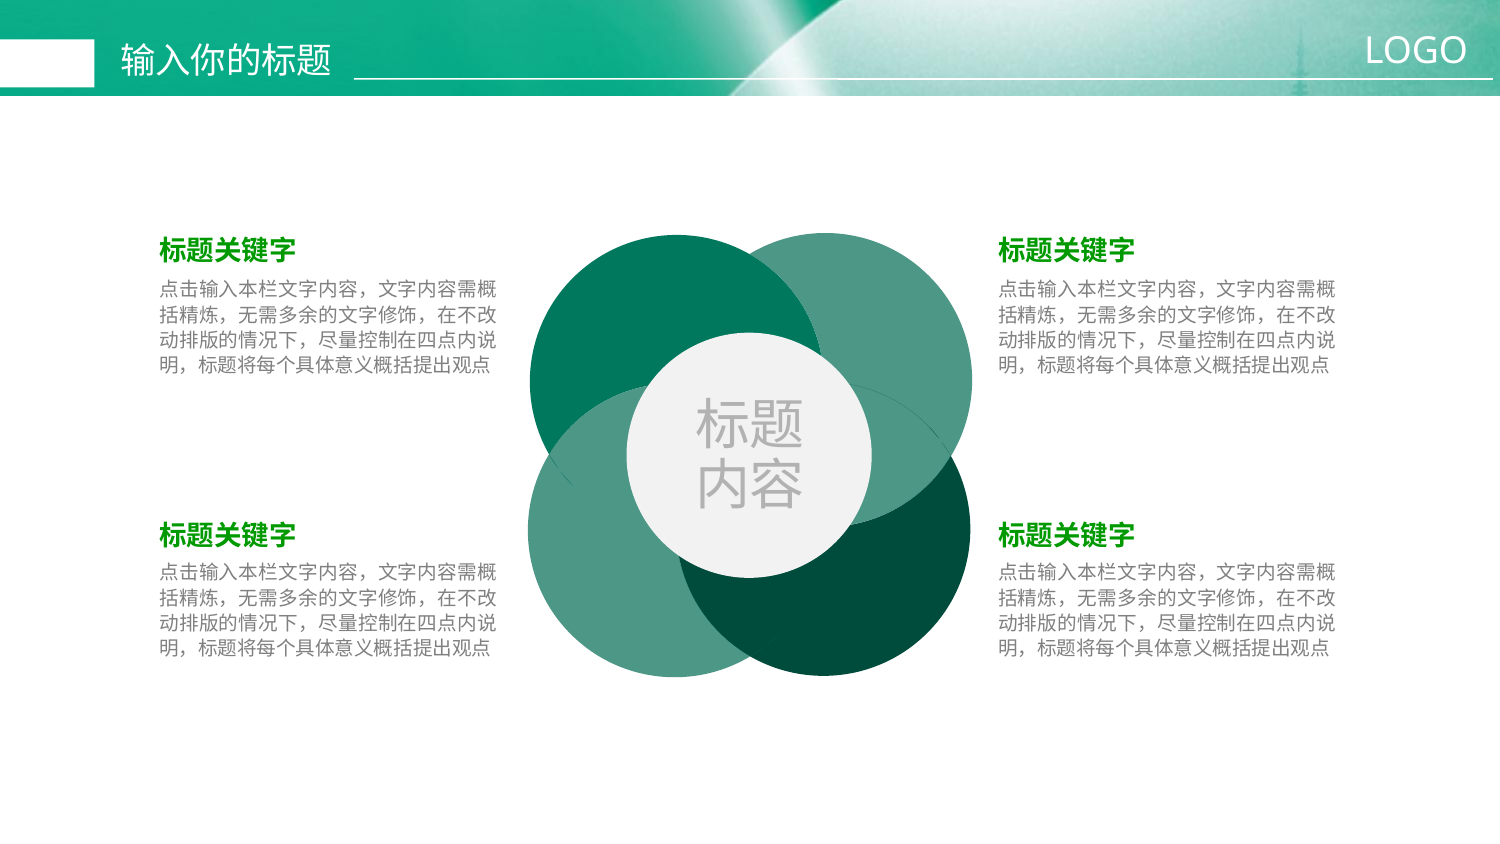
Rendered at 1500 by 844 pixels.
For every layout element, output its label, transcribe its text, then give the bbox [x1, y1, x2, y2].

picture [0, 0, 1500, 96]
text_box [527, 232, 973, 678]
text_box 标题关键字 [159, 517, 388, 551]
text_box 点击输入本栏文字内容，文字内容需概括精炼，无需多余的文字修饰，在不改动排版的情况下，尽量控制在四点内说明，标题将每个具体意义概括提出观点 [159, 558, 497, 660]
text_box 点击输入本栏文字内容，文字内容需概括精炼，无需多余的文字修饰，在不改动排版的情况下，尽量控制在四点内说明，标题将每个具体意义概括提出观点 [998, 558, 1336, 660]
text_box 标题关键字 [998, 517, 1226, 551]
text_box 标题关键字 [998, 232, 1226, 266]
text_box 标题关键字 [159, 232, 388, 266]
text_box 点击输入本栏文字内容，文字内容需概括精炼，无需多余的文字修饰，在不改动排版的情况下，尽量控制在四点内说明，标题将每个具体意义概括提出观点 [998, 275, 1336, 377]
text_box 点击输入本栏文字内容，文字内容需概括精炼，无需多余的文字修饰，在不改动排版的情况下，尽量控制在四点内说明，标题将每个具体意义概括提出观点 [159, 275, 497, 377]
